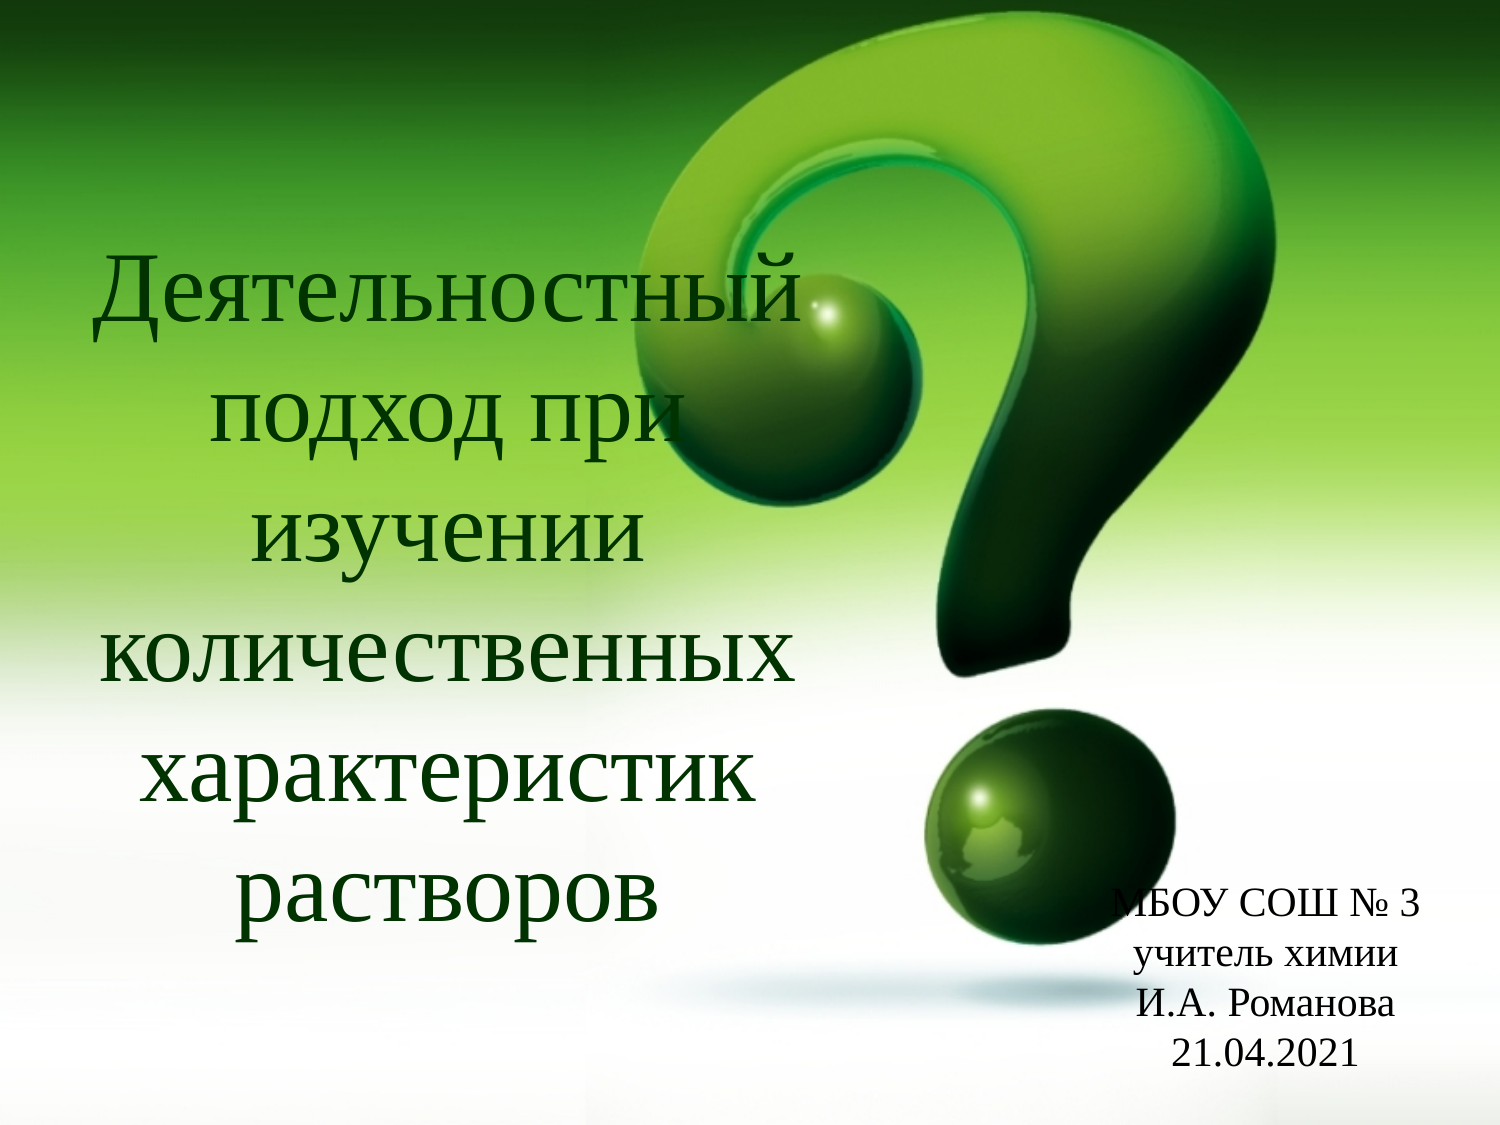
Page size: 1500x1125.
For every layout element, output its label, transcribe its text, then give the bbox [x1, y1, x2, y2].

picture [0, 0, 1500, 1125]
title Деятельностный подход при изучении количественных характеристик растворов [41, 70, 856, 973]
subtitle МБОУ СОШ № 3 учитель химии И.А. Романова 21.04.2021 [1078, 867, 1454, 1094]
